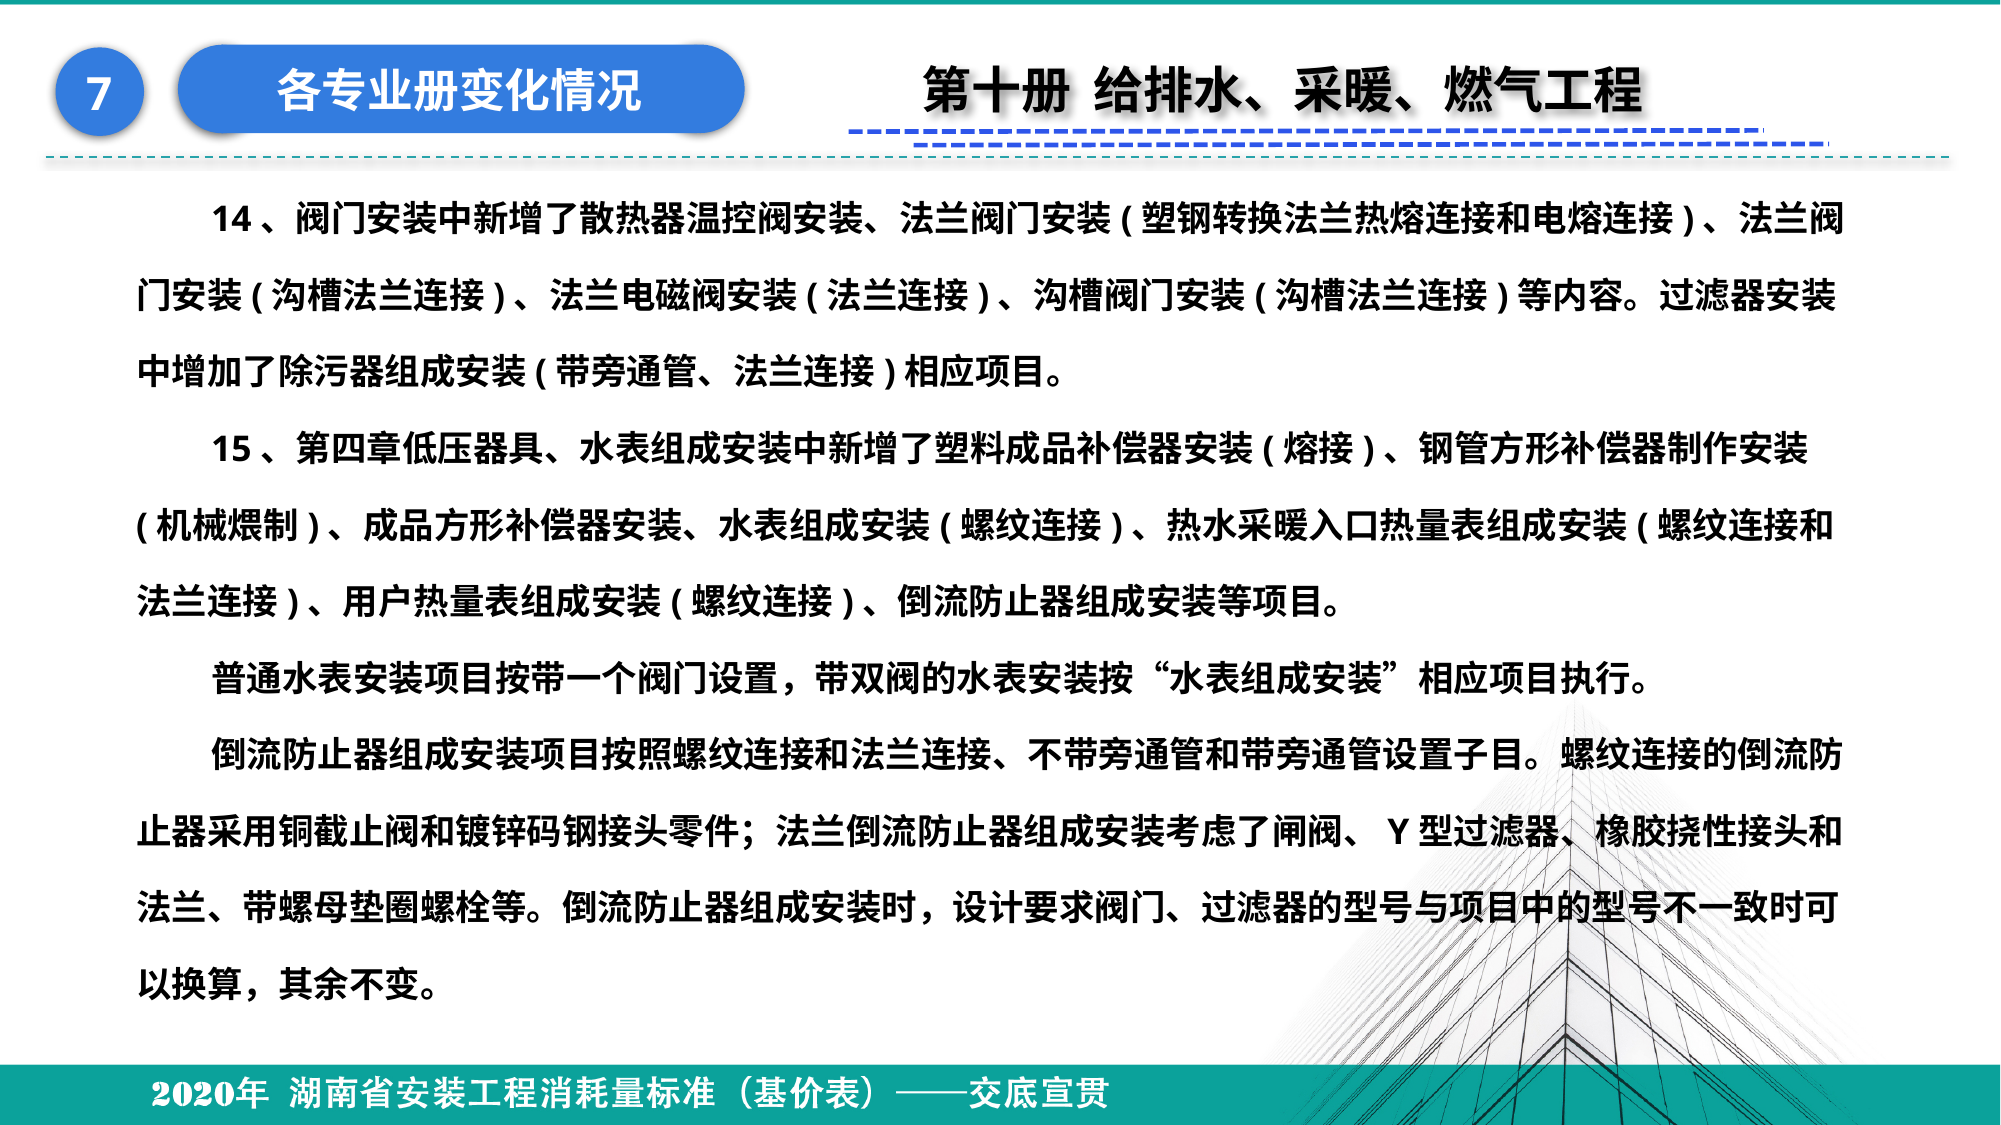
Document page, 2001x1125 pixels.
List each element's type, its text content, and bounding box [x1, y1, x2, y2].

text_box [45, 44, 1955, 158]
slide_number [1918, 0, 2000, 52]
text_box 14、阀门安装中新增了散热器温控阀安装、法兰阀门安装(塑钢转换法兰热熔连接和电熔连接)、法兰阀门安装(沟槽法兰连接)、法兰电磁阀安装(法兰连接)、沟槽阀门安装(沟槽法兰连接)等内容。过滤器安装中增加了除污器组成安装(带旁通管、法兰连接)相应项目。 15、第四章低压器具、水表组成安装中新增了塑料成品补偿器安装(熔接)、钢管方形补偿器制作安装(机械煨制)、成品方形补偿器安装、水表组成安装(螺纹连接)、热水采暖入口热量表组成安装(螺纹连接和法兰连接)、用户热量表组成安装(螺纹连接)、倒流防止器组成安装等项目。 普通水表安装项目按带一个阀门设置，带双阀的水表安装按“水表组成安装”相应项目执行。 倒流防止器组成安装项目按照螺纹连接和法兰连接、不带旁通管和带旁通管设置子目。螺纹连接的倒流防止器采用铜截止阀和镀锌码钢接头零件；法兰倒流防止器组成安装考虑了闸阀、Y型过滤器、橡胶挠性接头和法兰、带螺母垫圈螺栓等。倒流防止器组成安装时，设计要求阀门、过滤器的型号与项目中的型号不一致时可以换算，其余不变。 [121, 158, 1864, 1012]
picture [0, 0, 2001, 1125]
